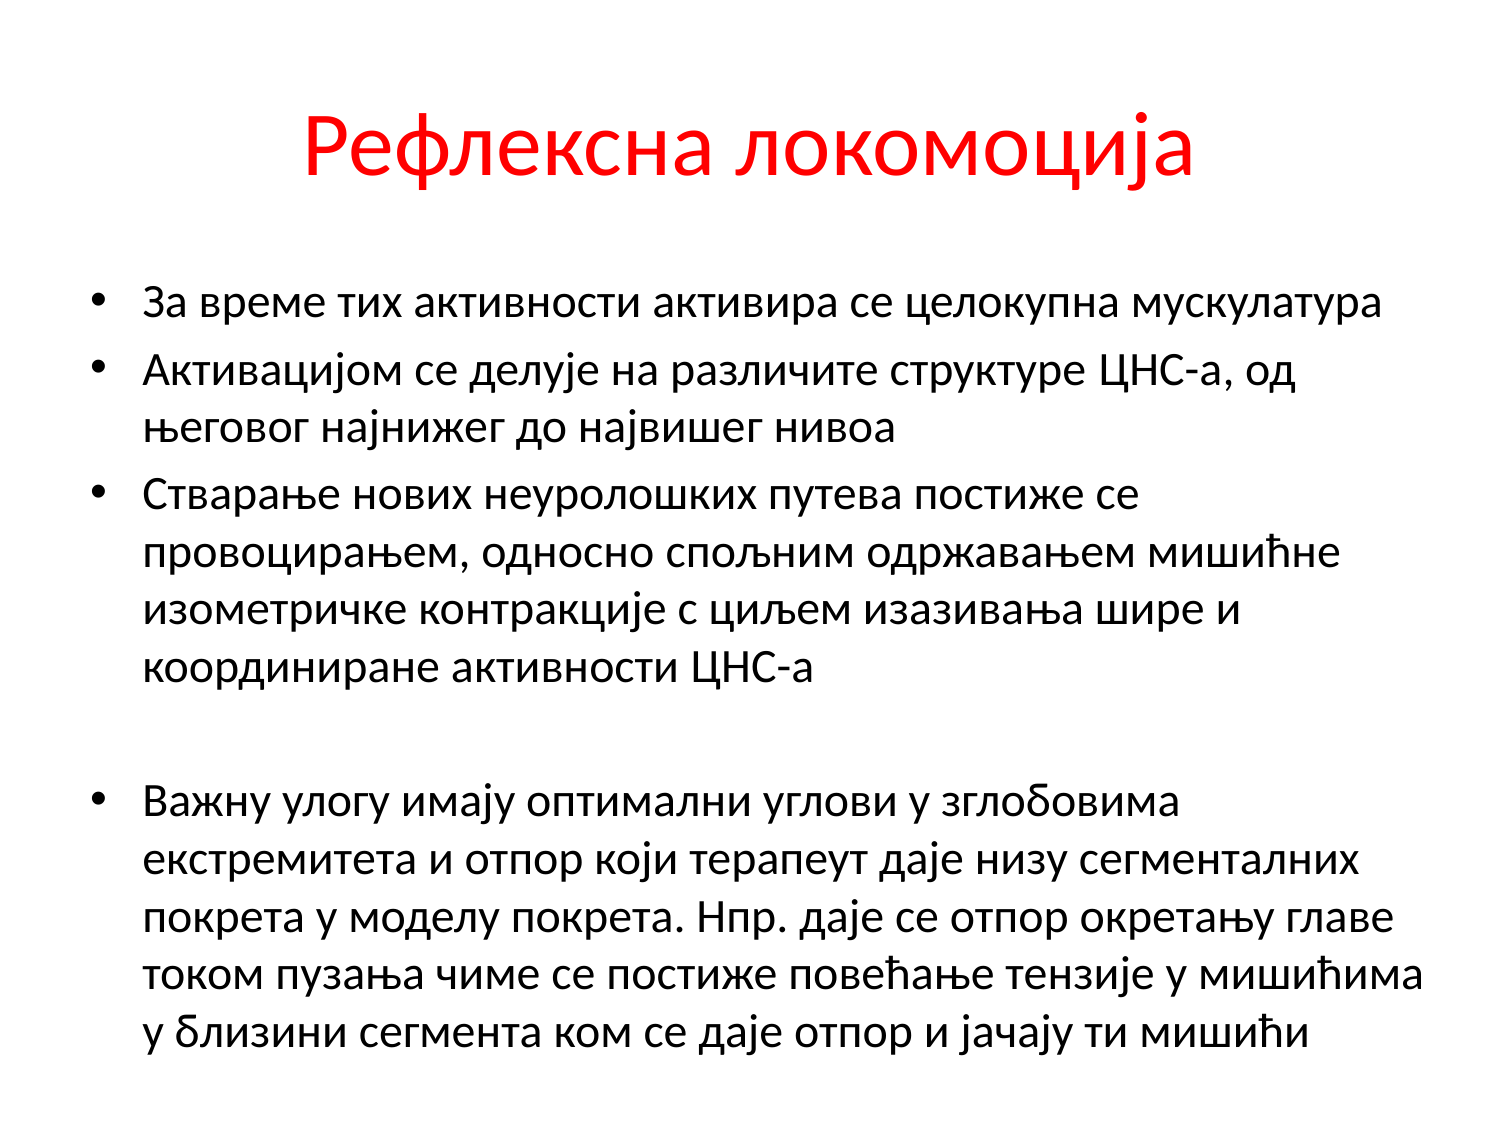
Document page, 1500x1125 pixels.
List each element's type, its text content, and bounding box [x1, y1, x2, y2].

list За време тих активности активира се целокупна мускулатура Активацијом се делује на различите структуре ЦНС-а, од његовог најнижег до највишег нивоа Стварање нових неуролошких путева постиже се провоцирањем, односно спољним одржавањем мишићне изометричке контракције с циљем изазивања шире и координиране активности ЦНС-а Важну улогу имају оптимални углови у зглобовима екстремитета и отпор који терапеут даје низу сегменталних покрета у моделу покрета. Нпр. даје се отпор окретању главе током пузања чиме се постиже повећање тензије у мишићима у близини сегмента ком се даје отпор и јачају ти мишићи [75, 262, 1459, 1083]
title Рефлексна локомоција [75, 45, 1425, 233]
